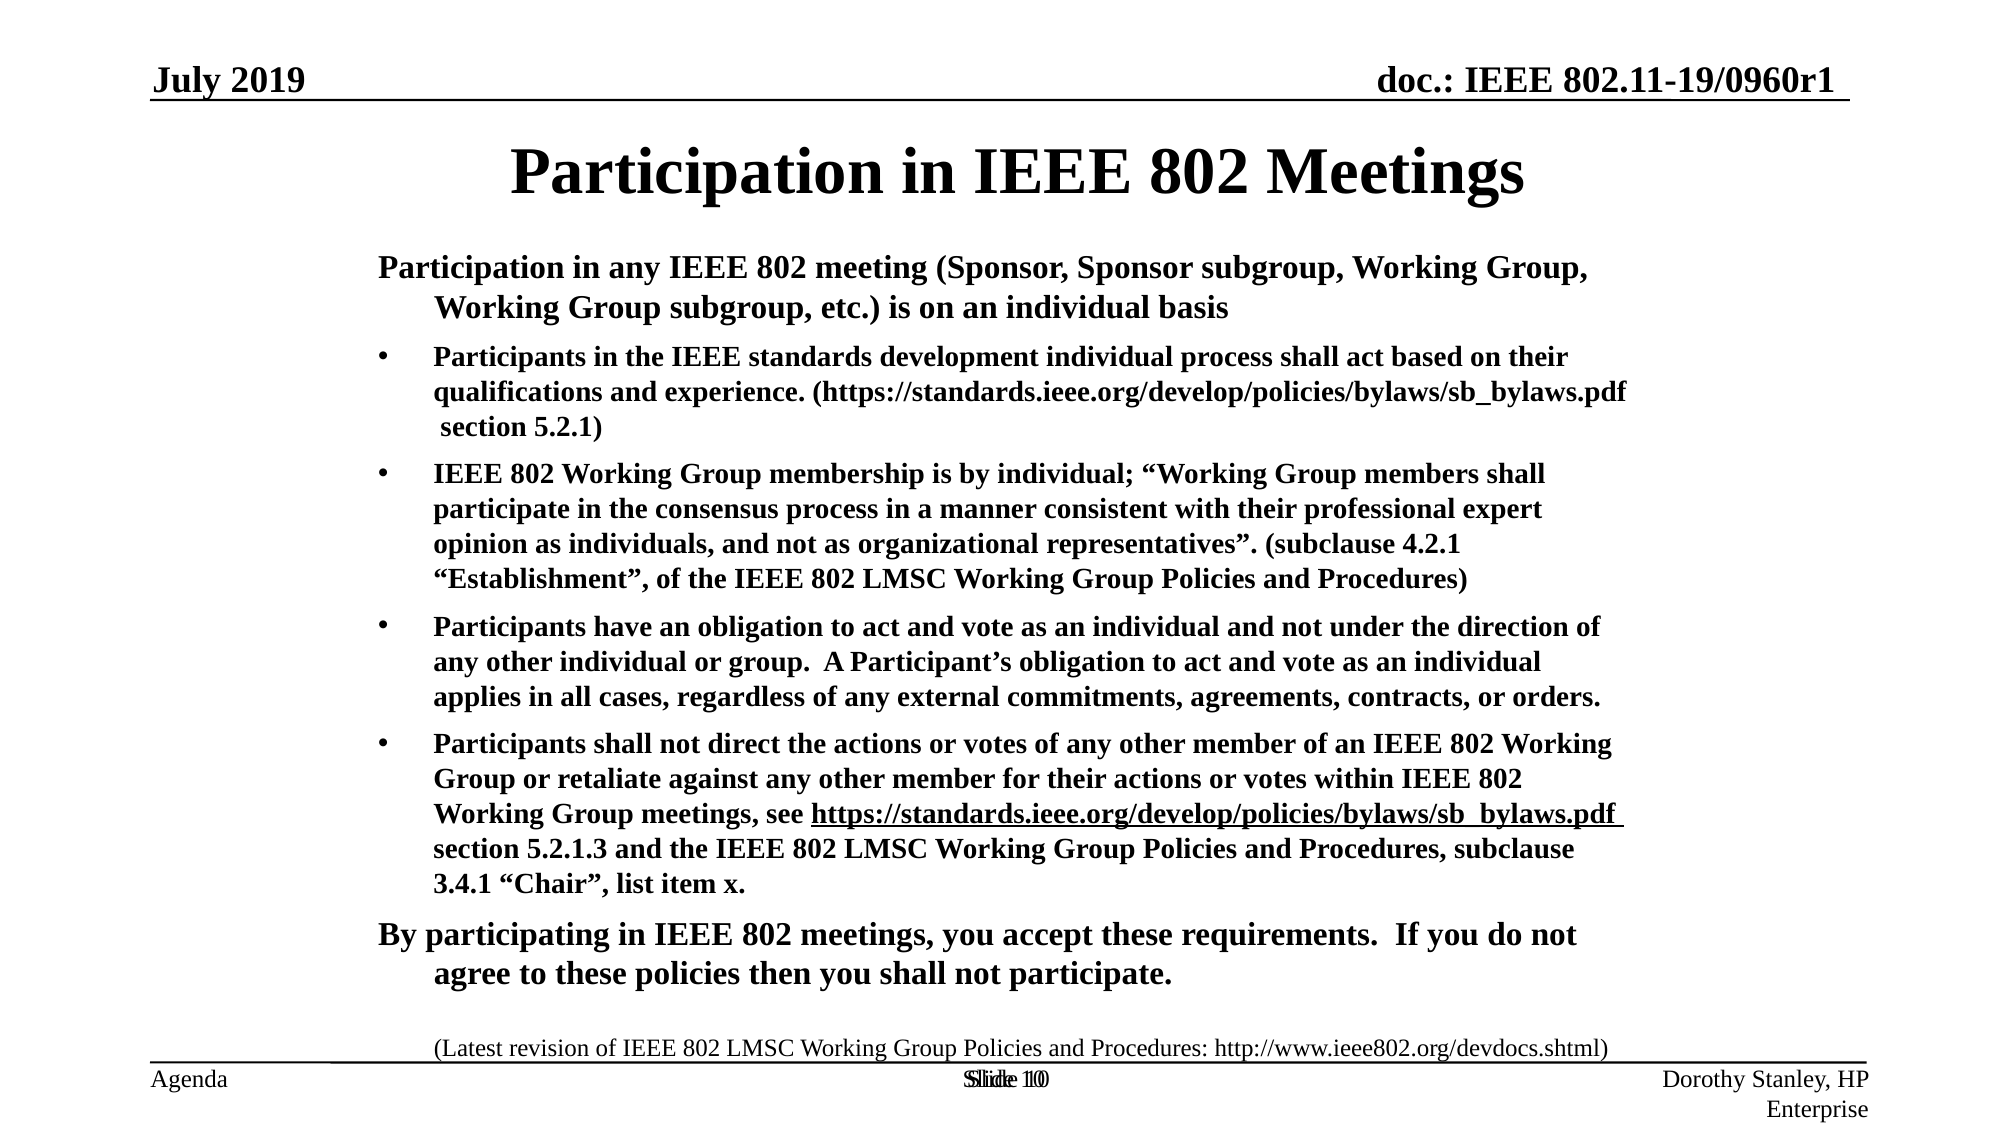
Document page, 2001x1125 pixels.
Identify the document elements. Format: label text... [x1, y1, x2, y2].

slide_number Slide 10 [964, 1062, 1053, 1093]
text_box Participation in any IEEE 802 meeting (Sponsor, Sponsor subgroup, Working Group, Working Group subgroup, etc.) is on an individual basis Participants in the IEEE standards development individual process shall act based on their qualifications and experience. (https://standards.ieee.org/develop/policies/bylaws/sb_bylaws.pdf section 5.2.1) IEEE 802 Working Group membership is by individual; “Working Group members shall participate in the consensus process in a manner consistent with their professional expert opinion as individuals, and not as organizational representatives”. (subclause 4.2.1 “Establishment”, of the IEEE 802 LMSC Working Group Policies and Procedures) Participants have an obligation to act and vote as an individual and not under the direction of any other individual or group. A Participant’s obligation to act and vote as an individual applies in all cases, regardless of any external commitments, agreements, contracts, or orders. Participants shall not direct the actions or votes of any other member of an IEEE 802 Working Group or retaliate against any other member for their actions or votes within IEEE 802 Working Group meetings, see https://standards.ieee.org/develop/policies/bylaws/sb_bylaws.pdf section 5.2.1.3 and the IEEE 802 LMSC Working Group Policies and Procedures, subclause 3.4.1 “Chair”, list item x. By participating in IEEE 802 meetings, you accept these requirements. If you do not agree to these policies then you shall not participate. (Latest revision of IEEE 802 LMSC Working Group Policies and Procedures: http://www.ieee802.org/devdocs.shtml) [362, 237, 1650, 995]
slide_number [152, 54, 567, 100]
text_box Slide 10 [962, 1062, 1050, 1122]
title Participation in IEEE 802 Meetings [362, 72, 1675, 263]
footer Dorothy Stanley, HP Enterprise [1609, 1062, 1869, 1093]
